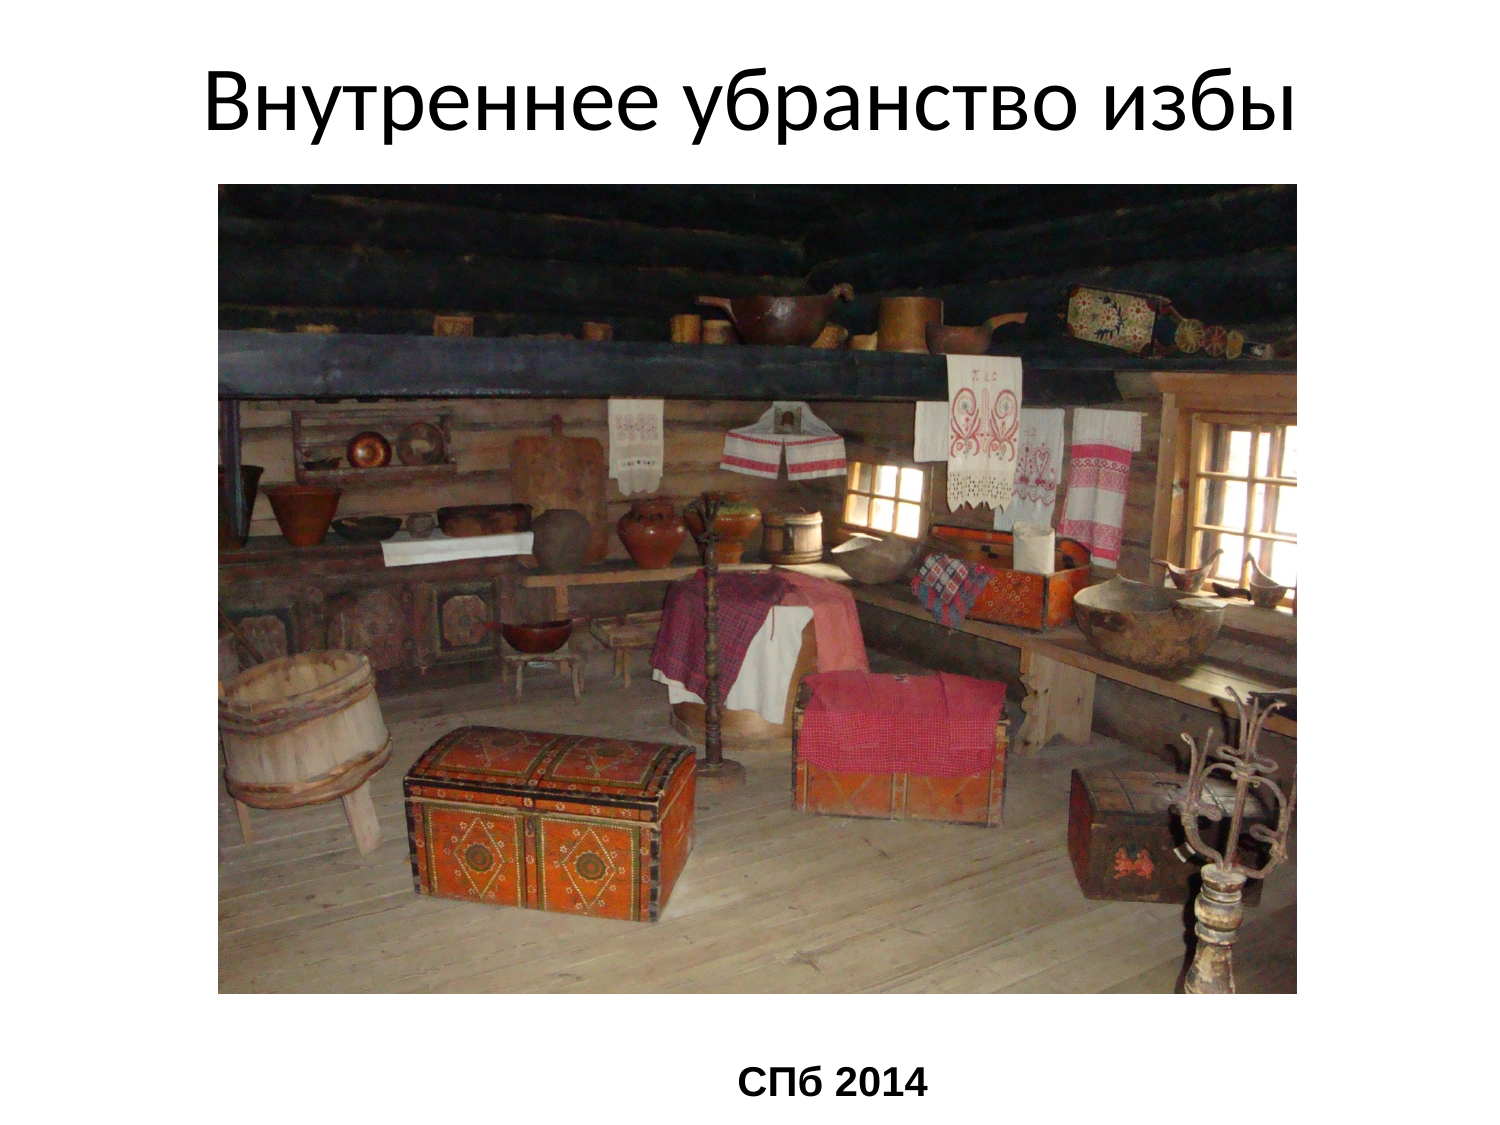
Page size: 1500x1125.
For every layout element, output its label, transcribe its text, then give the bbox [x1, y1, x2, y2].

text_box СПб 2014 [677, 1033, 988, 1125]
title Внутреннее убранство избы [76, 0, 1427, 188]
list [218, 184, 1297, 994]
